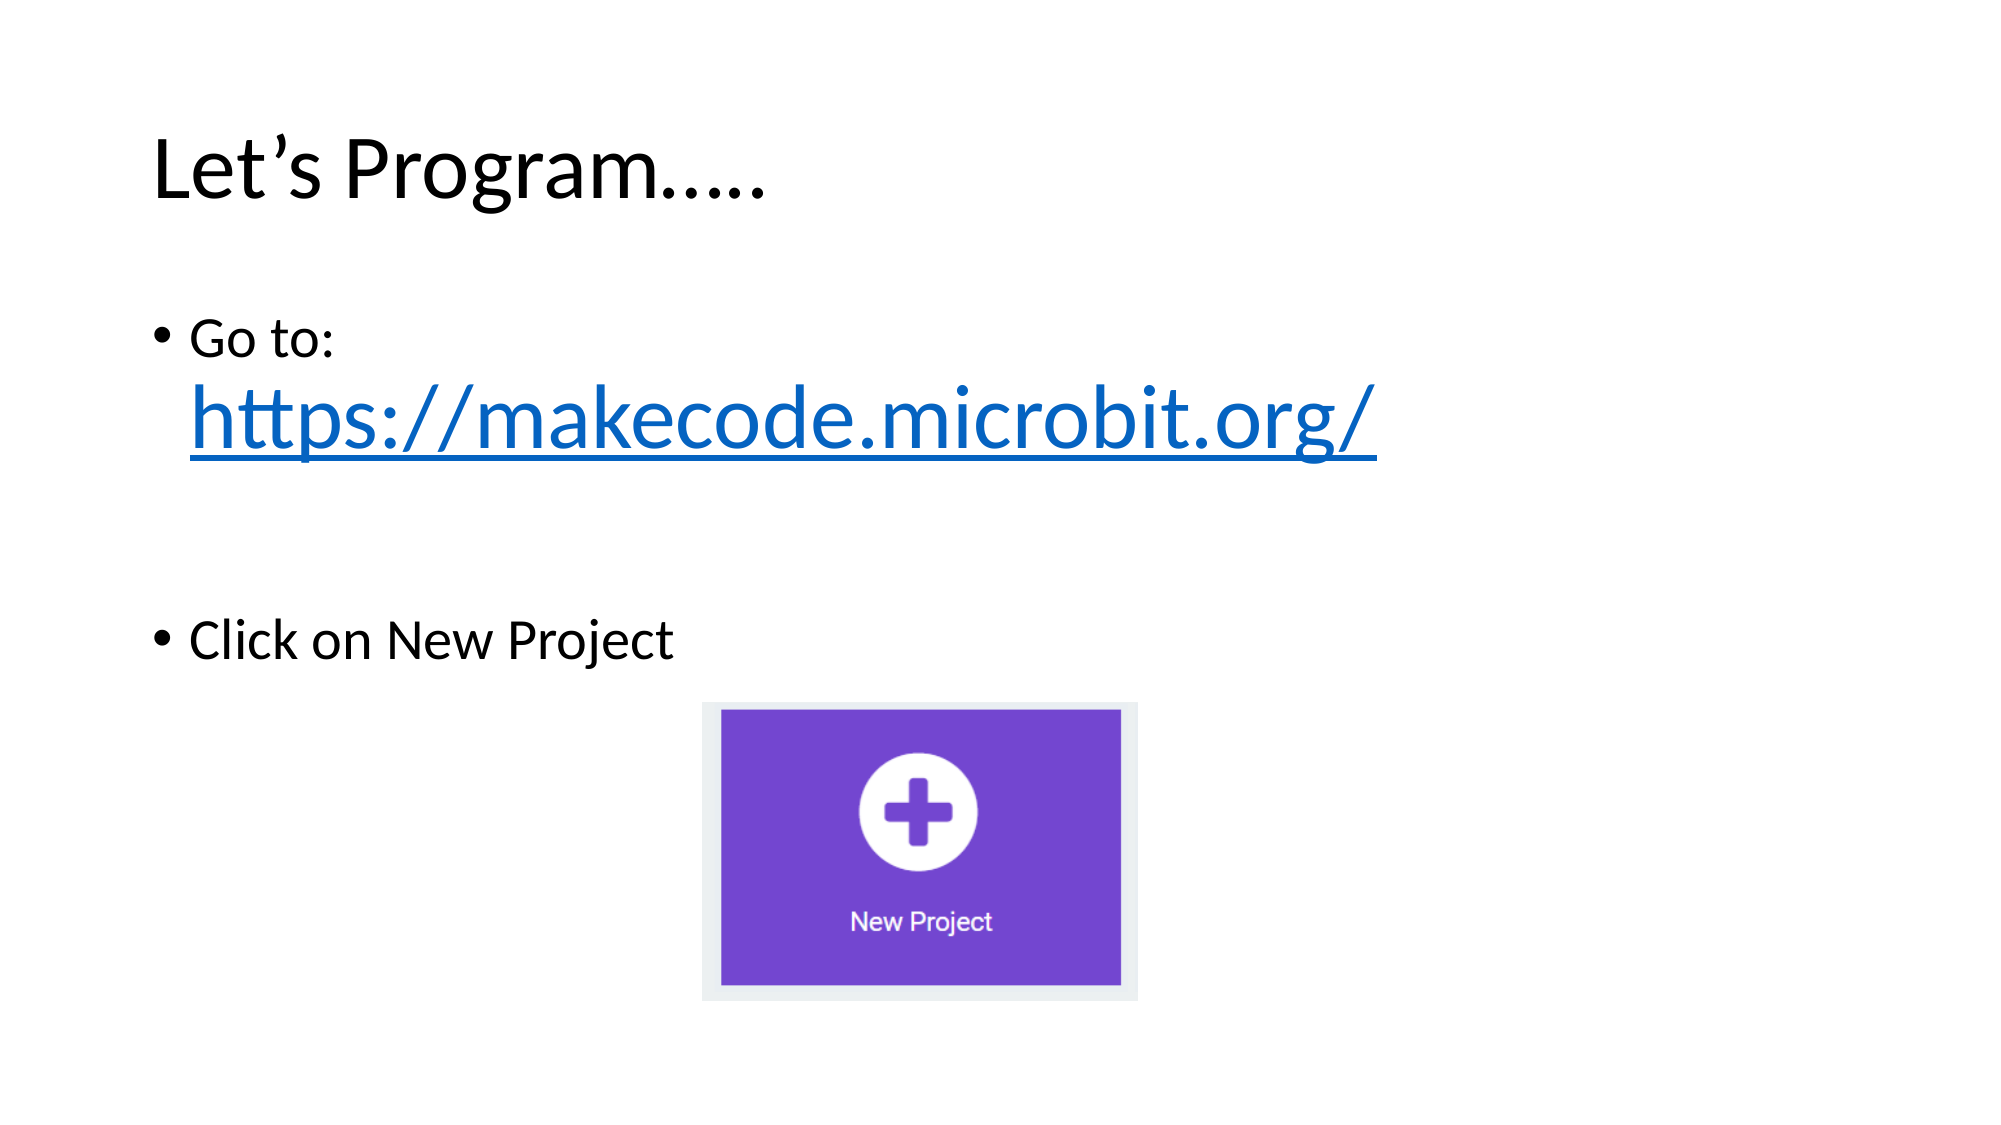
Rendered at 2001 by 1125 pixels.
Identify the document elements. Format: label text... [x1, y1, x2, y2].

picture [702, 702, 1138, 1001]
title Let’s Program….. [137, 59, 1863, 278]
list Go to: https://makecode.microbit.org/ Click on New Project [137, 299, 1863, 1014]
